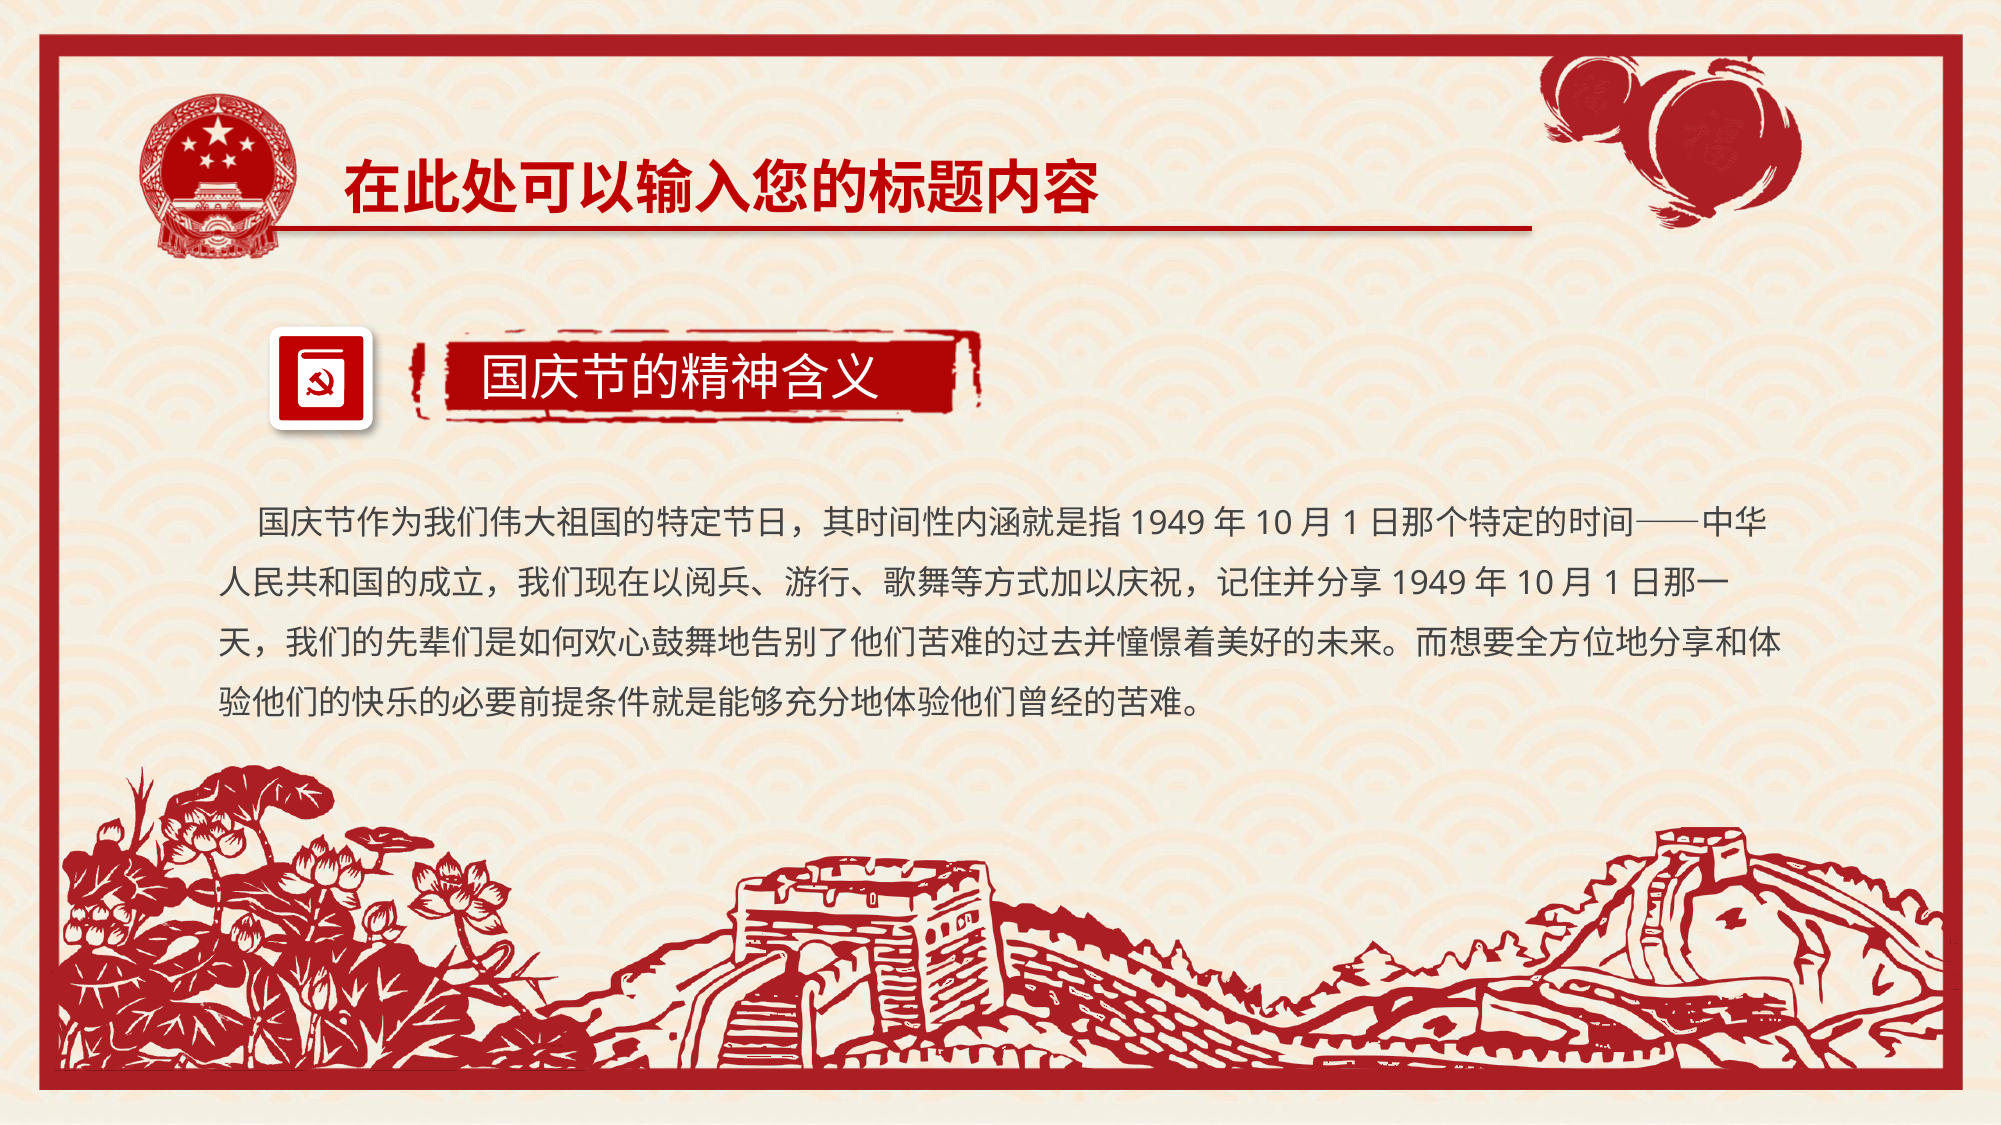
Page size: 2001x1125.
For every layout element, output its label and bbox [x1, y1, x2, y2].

picture [0, 0, 2001, 1125]
text_box [391, 319, 988, 433]
